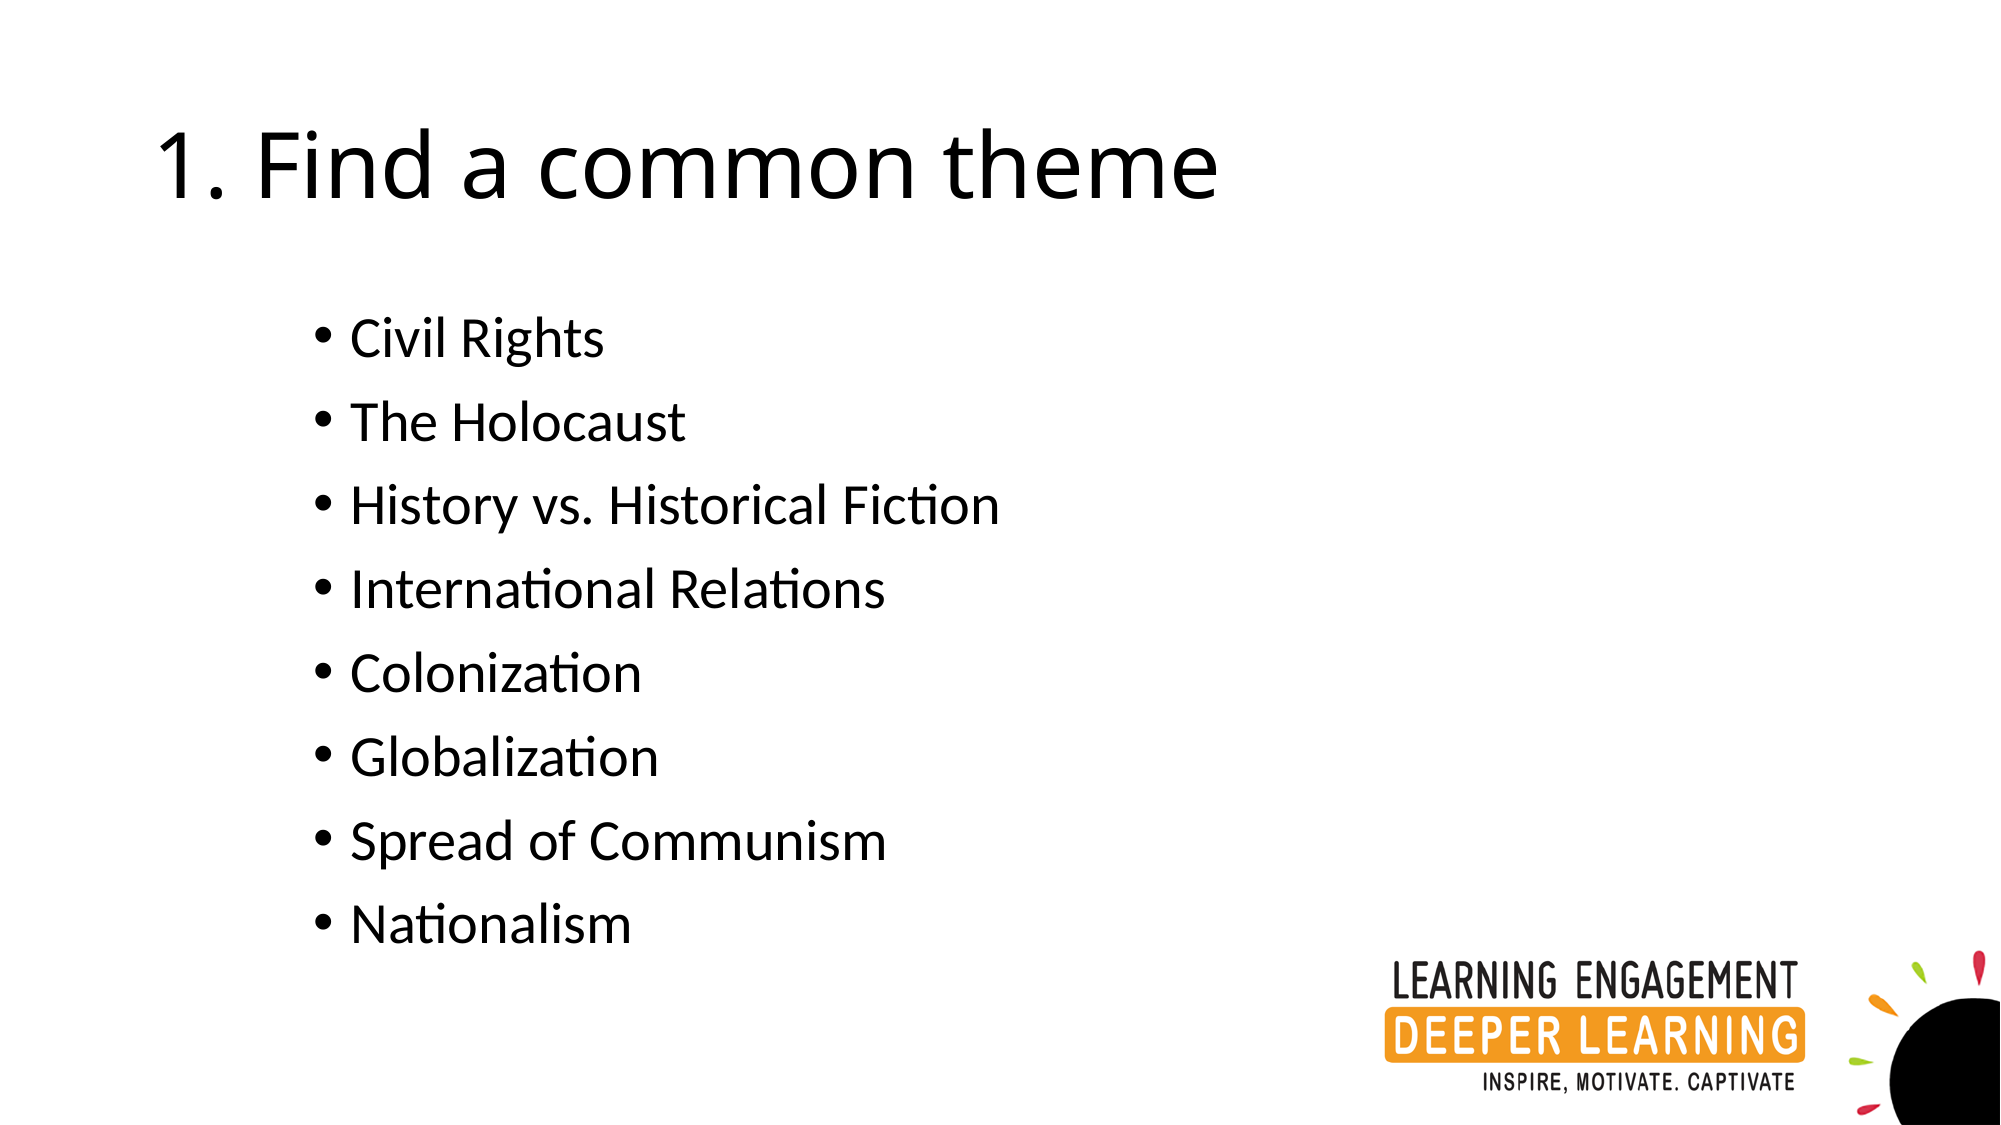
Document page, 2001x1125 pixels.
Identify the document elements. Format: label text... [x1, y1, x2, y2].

title 1. Find a common theme [137, 59, 1863, 278]
list Civil Rights The Holocaust History vs. Historical Fiction International Relations Colonization Globalization Spread of Communism Nationalism [298, 299, 1863, 1014]
picture [1369, 936, 2000, 1125]
